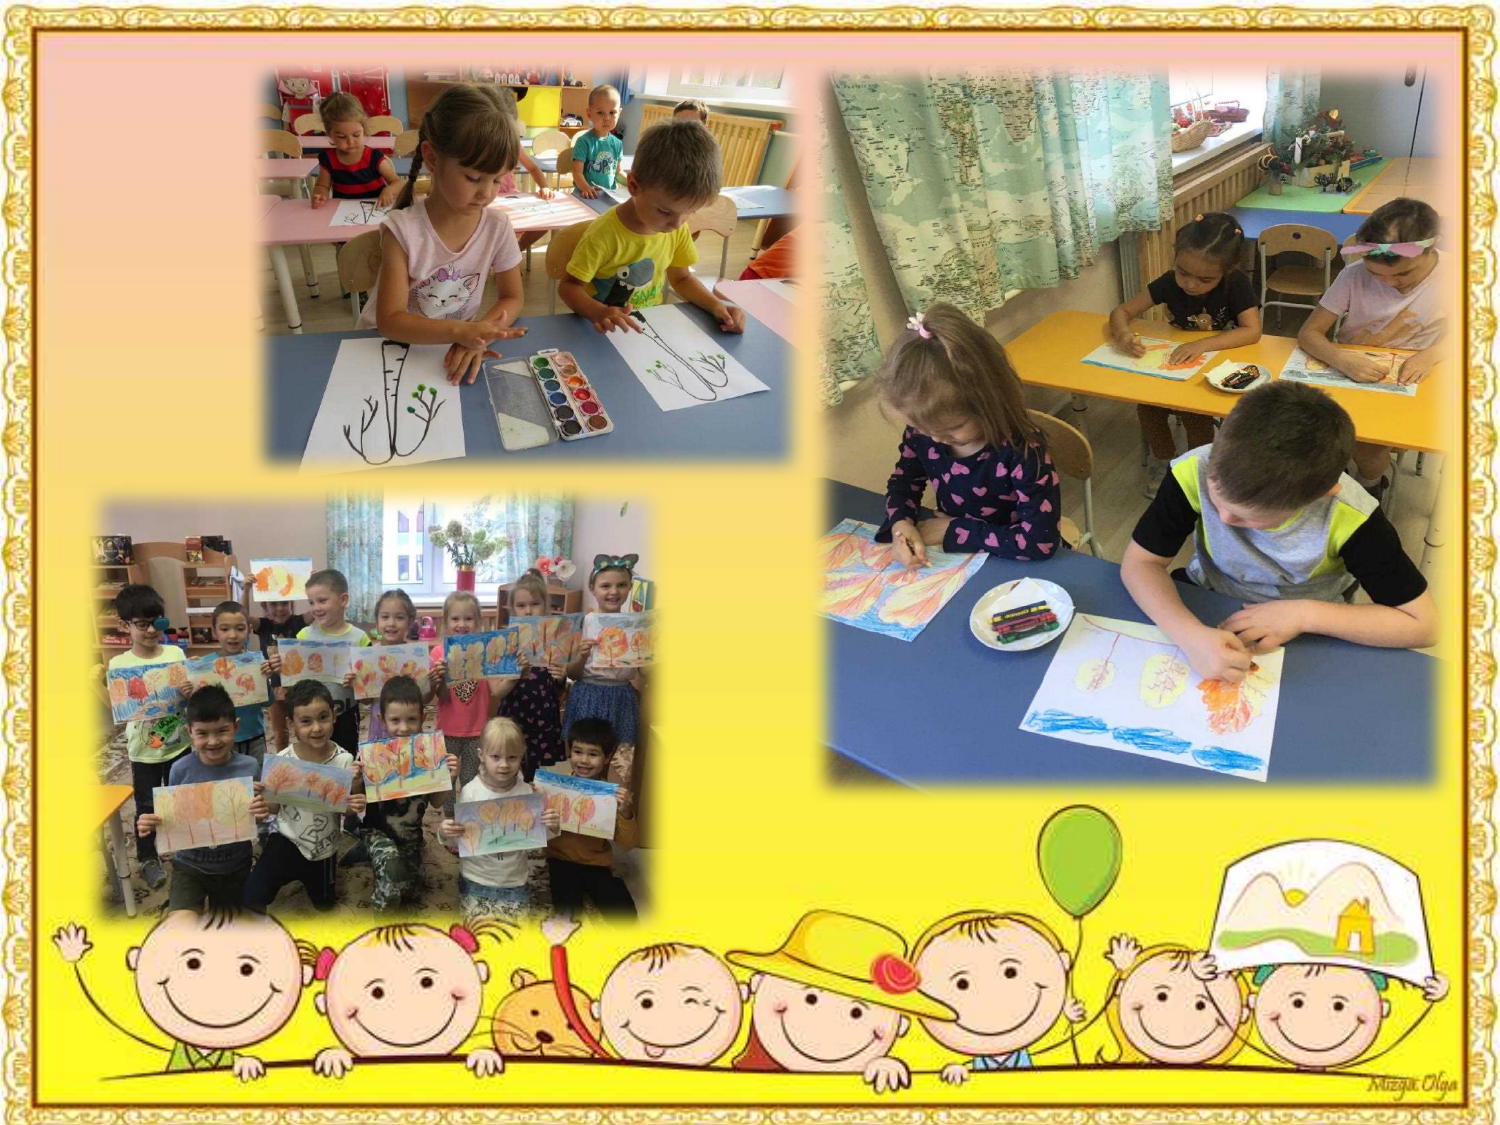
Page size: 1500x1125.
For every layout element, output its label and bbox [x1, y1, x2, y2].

picture [0, 0, 1500, 1125]
list [245, 58, 806, 481]
